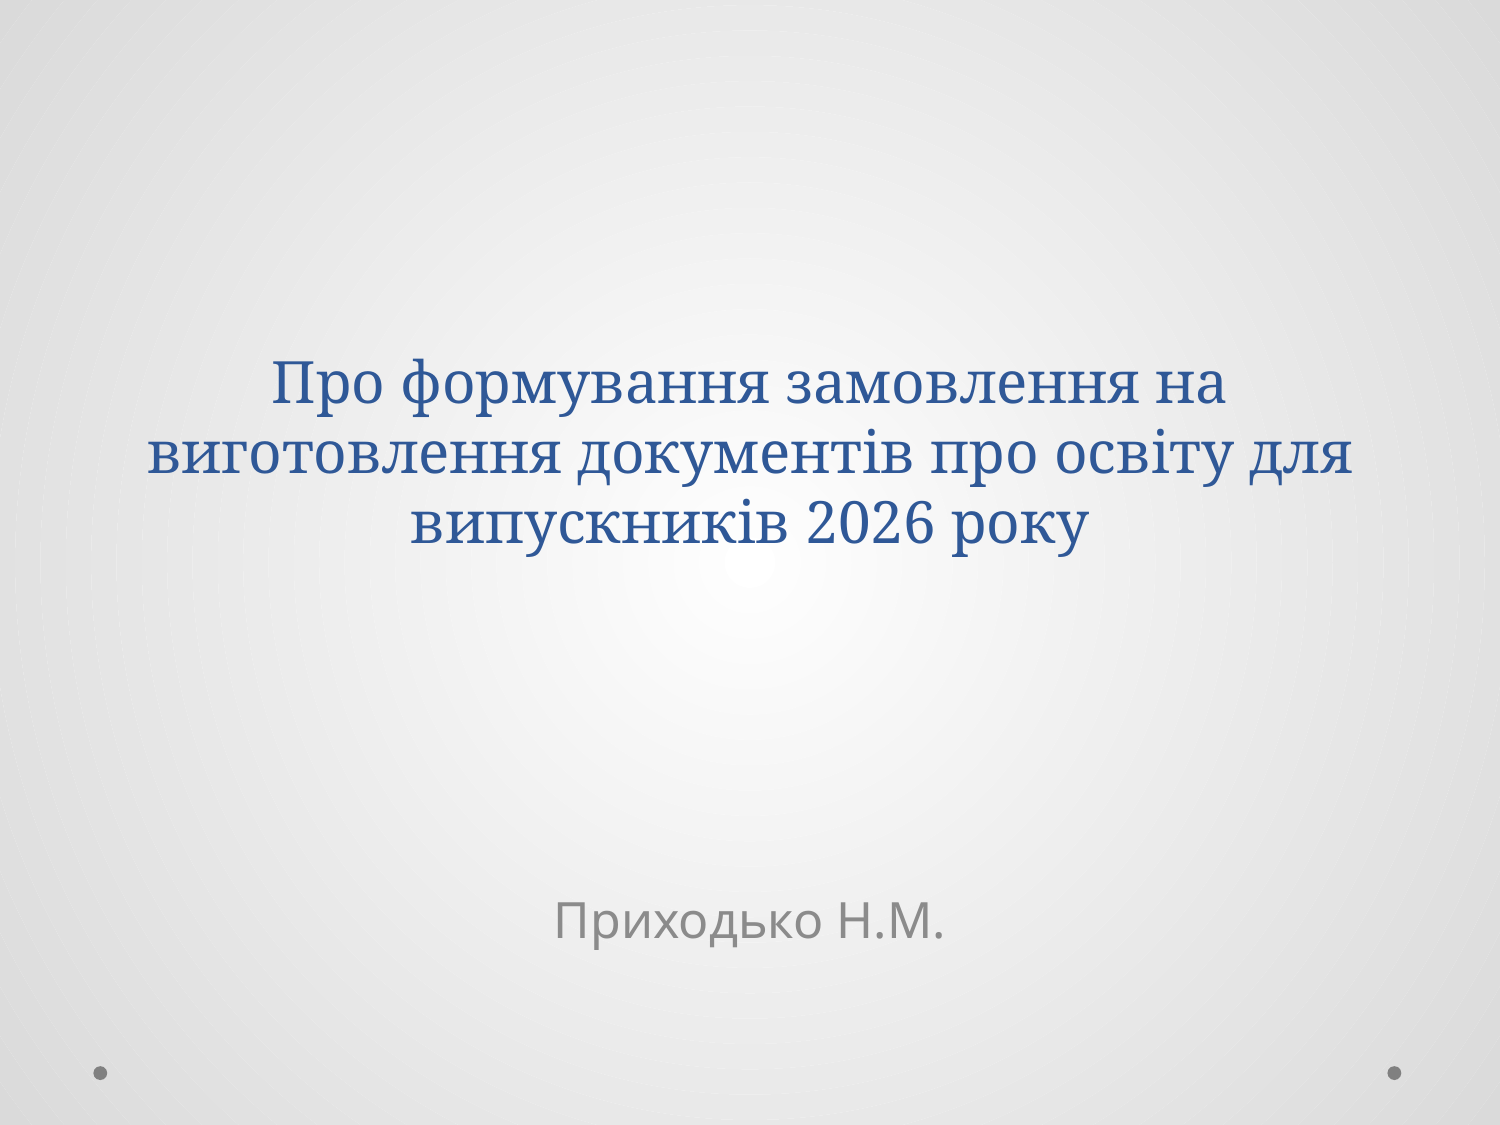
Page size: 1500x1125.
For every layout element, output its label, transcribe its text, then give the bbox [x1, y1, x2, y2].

subtitle Приходько Н.М. [225, 881, 1275, 1013]
title Про формування замовлення на виготовлення документів про освіту для випускників 2026 року [112, 99, 1388, 563]
